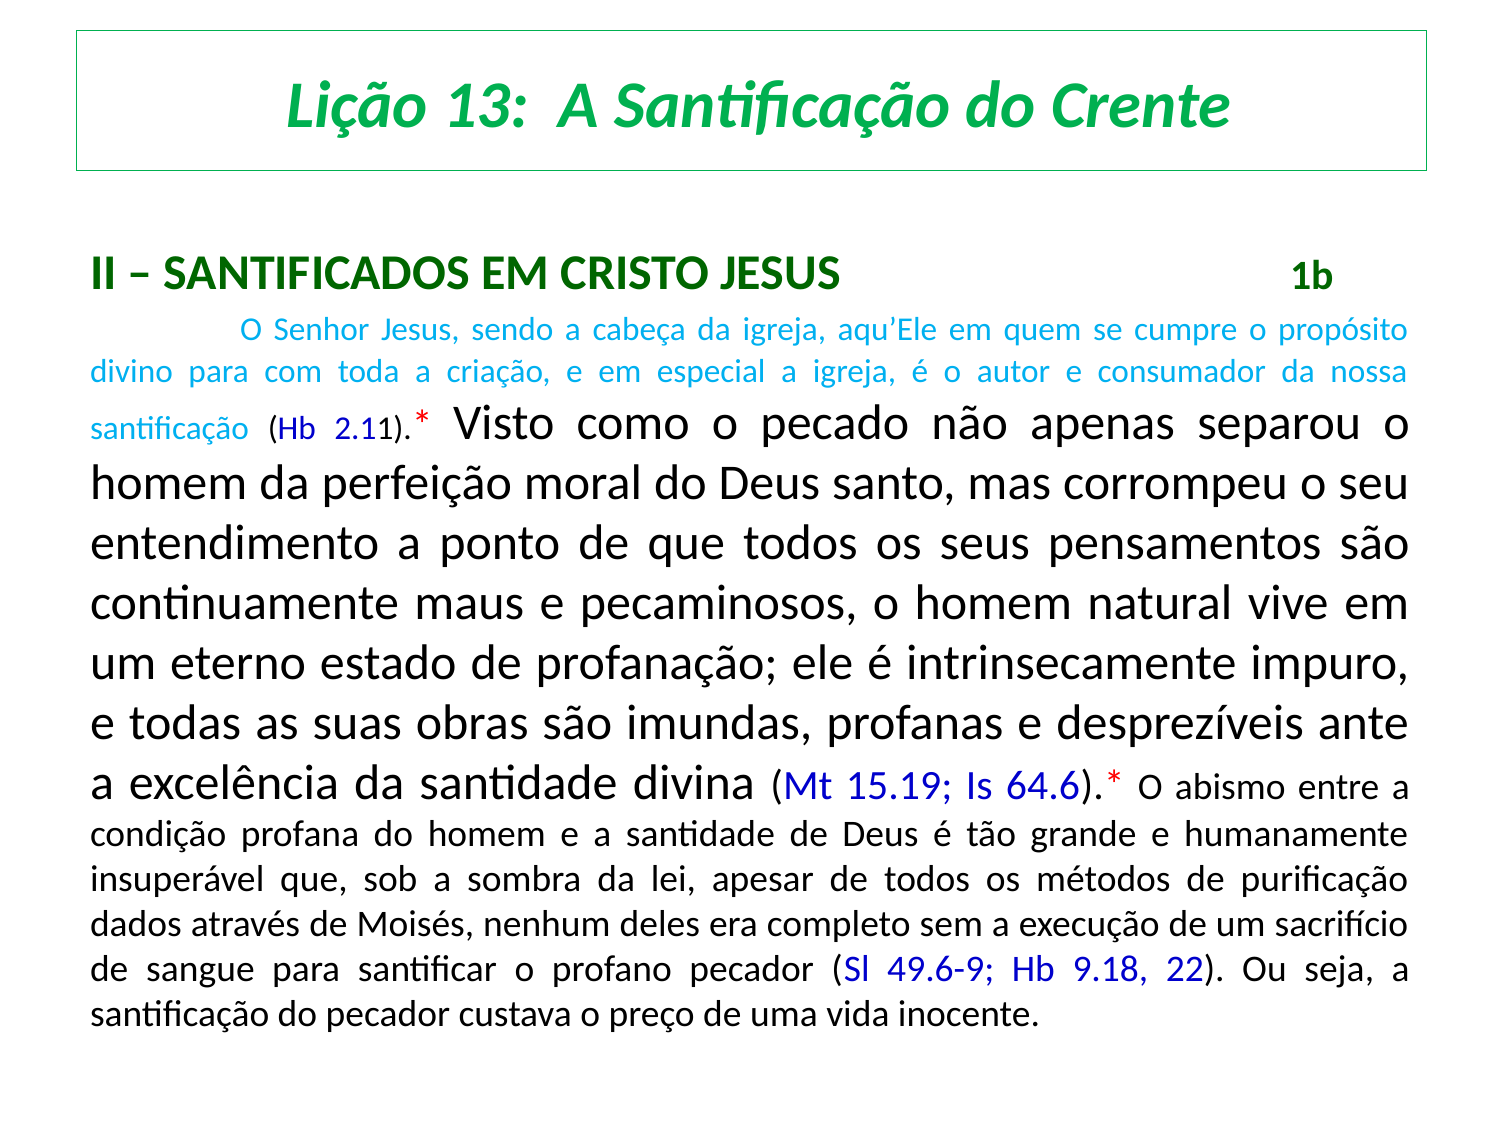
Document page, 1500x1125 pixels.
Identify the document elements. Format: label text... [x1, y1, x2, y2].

title Lição 13: A Santificação do Crente [76, 30, 1427, 171]
list II – SANTIFICADOS EM CRISTO JESUS 1b O Senhor Jesus, sendo a cabeça da igreja, aqu’Ele em quem se cumpre o propósito divino para com toda a criação, e em especial a igreja, é o autor e consumador da nossa santificação (Hb 2.11).* Visto como o pecado não apenas separou o homem da perfeição moral do Deus santo, mas corrompeu o seu entendimento a ponto de que todos os seus pensamentos são continuamente maus e pecaminosos, o homem natural vive em um eterno estado de profanação; ele é intrinsecamente impuro, e todas as suas obras são imundas, profanas e desprezíveis ante a excelência da santidade divina (Mt 15.19; Is 64.6).* O abismo entre a condição profana do homem e a santidade de Deus é tão grande e humanamente insuperável que, sob a sombra da lei, apesar de todos os métodos de purificação dados através de Moisés, nenhum deles era completo sem a execução de um sacrifício de sangue para santificar o profano pecador (Sl 49.6-9; Hb 9.18, 22). Ou seja, a santificação do pecador custava o preço de uma vida inocente. [75, 231, 1425, 1059]
